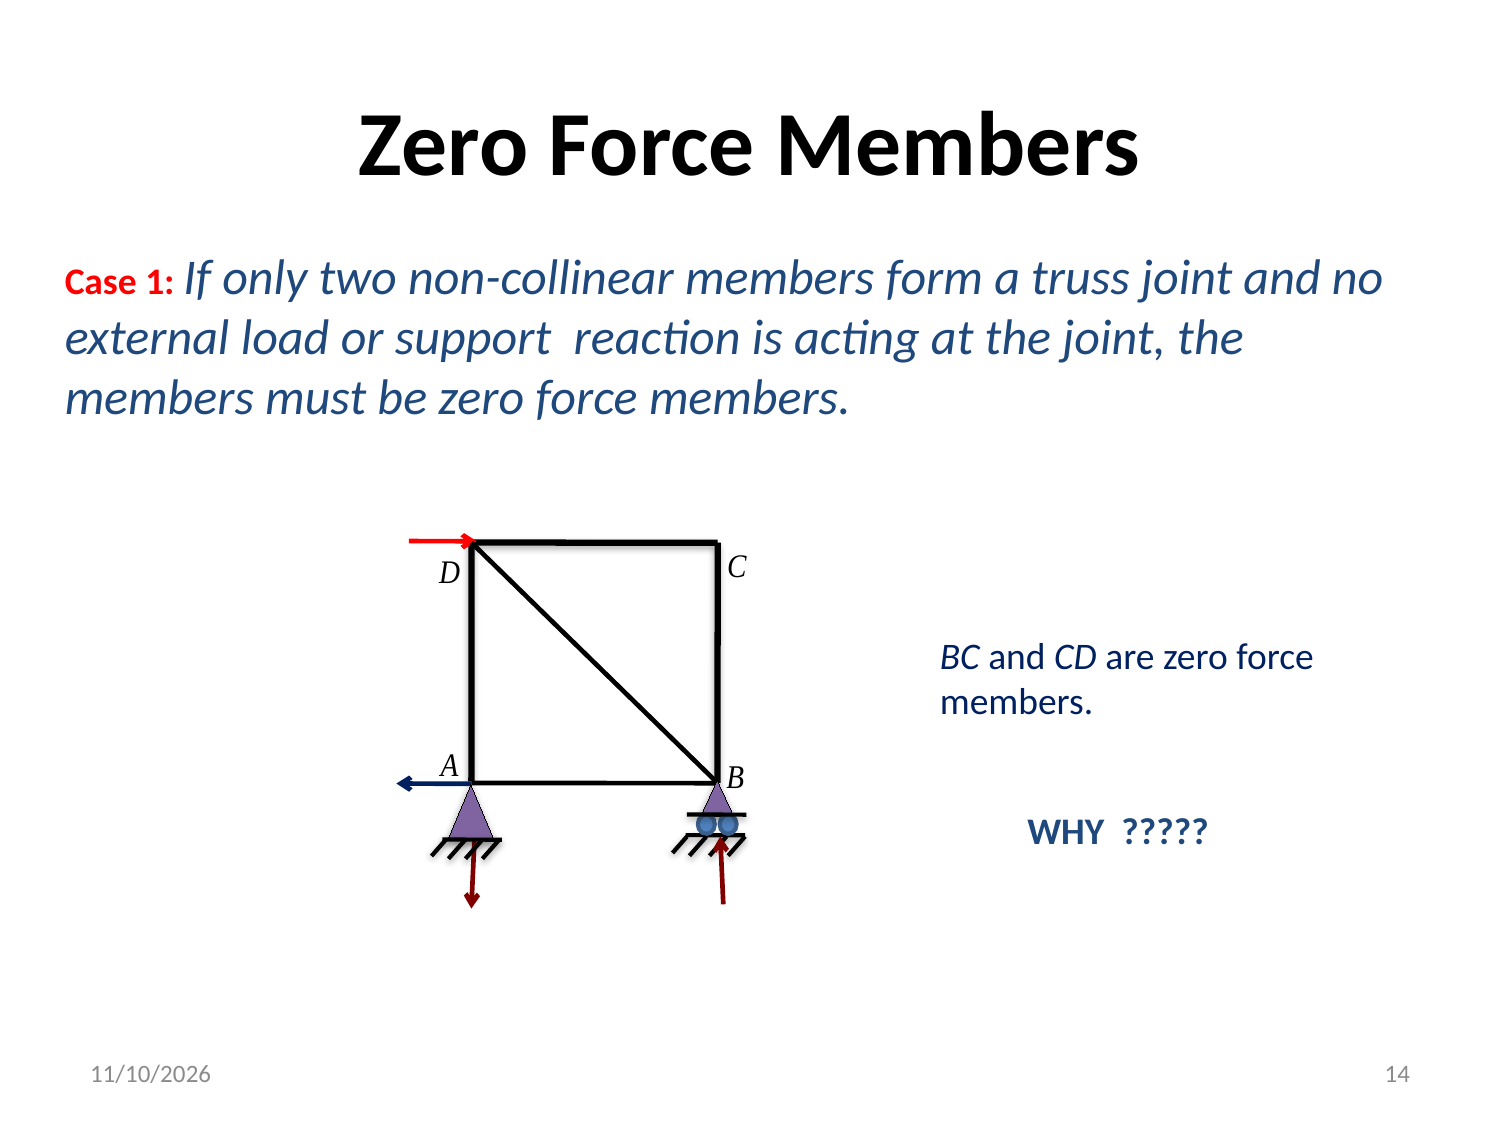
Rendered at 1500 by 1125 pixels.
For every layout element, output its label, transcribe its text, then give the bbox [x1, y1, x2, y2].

slide_number 14 [1074, 1042, 1425, 1103]
title Zero Force Members [75, 45, 1425, 233]
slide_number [75, 1042, 425, 1103]
text_box BC and CD are zero force members. [924, 624, 1338, 730]
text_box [396, 540, 753, 909]
text_box WHY ????? [1012, 799, 1363, 860]
text_box Case 1: If only two non-collinear members form a truss joint and no external load or support reaction is acting at the joint, the members must be zero force members. [50, 237, 1425, 433]
